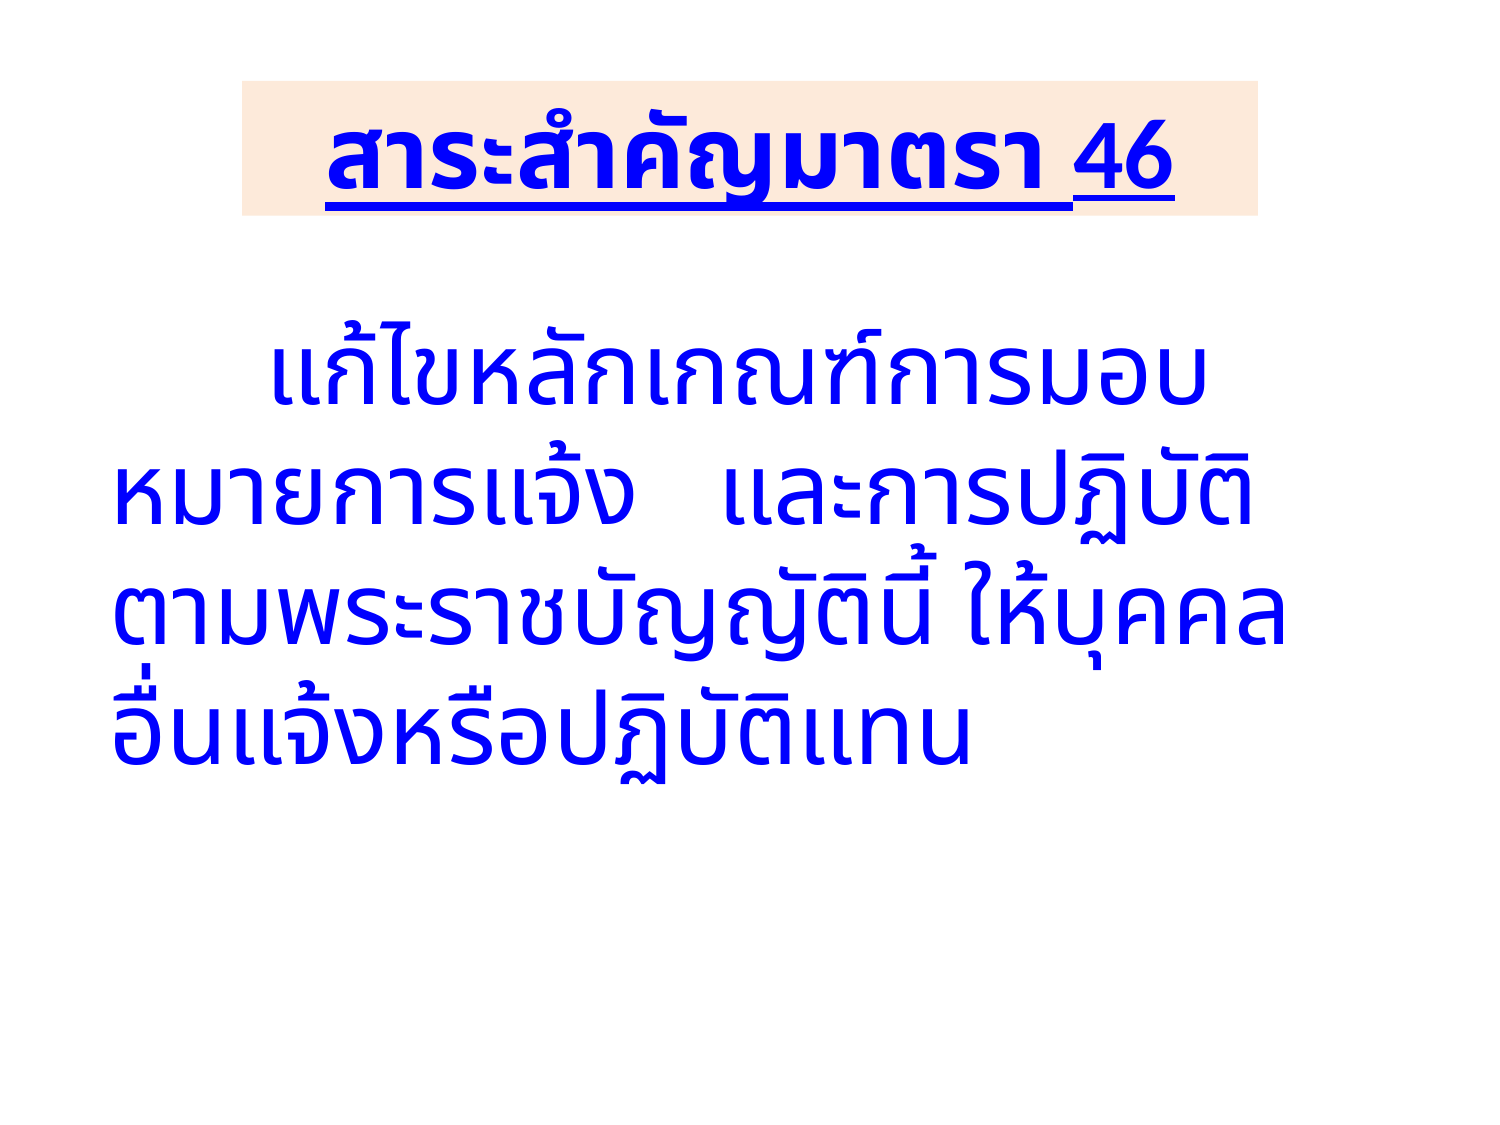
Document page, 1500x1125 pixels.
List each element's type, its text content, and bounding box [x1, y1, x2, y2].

text_box สาระสำคัญมาตรา 46 [242, 80, 1258, 216]
text_box แก้ไขหลักเกณฑ์การมอบหมายการแจ้ง และการปฏิบัติ ตามพระราชบัญญัตินี้ ให้บุคคลอื่นแจ้งหรือปฏิบัติแทน [94, 297, 1406, 792]
